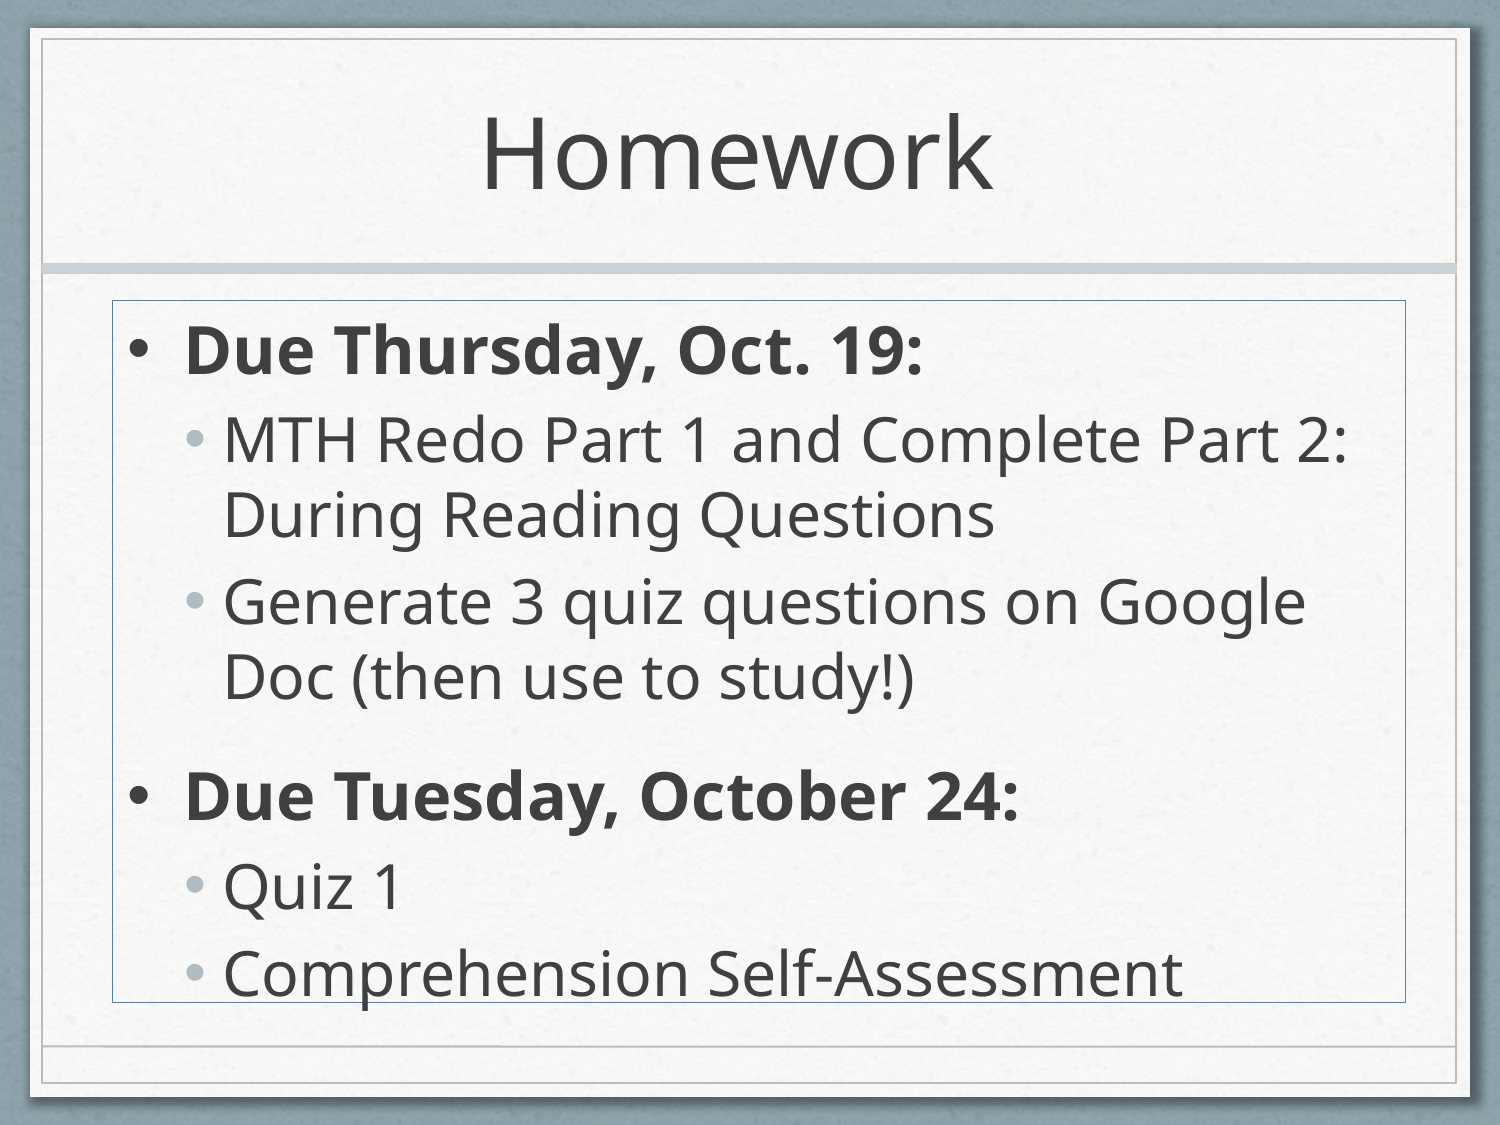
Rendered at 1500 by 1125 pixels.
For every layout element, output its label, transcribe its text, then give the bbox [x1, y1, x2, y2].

picture [30, 28, 1470, 1097]
list Due Thursday, Oct. 19: MTH Redo Part 1 and Complete Part 2: During Reading Questions Generate 3 quiz questions on Google Doc (then use to study!) Due Tuesday, October 24: Quiz 1 Comprehension Self-Assessment [112, 300, 1406, 1003]
title Homework [147, 40, 1353, 260]
